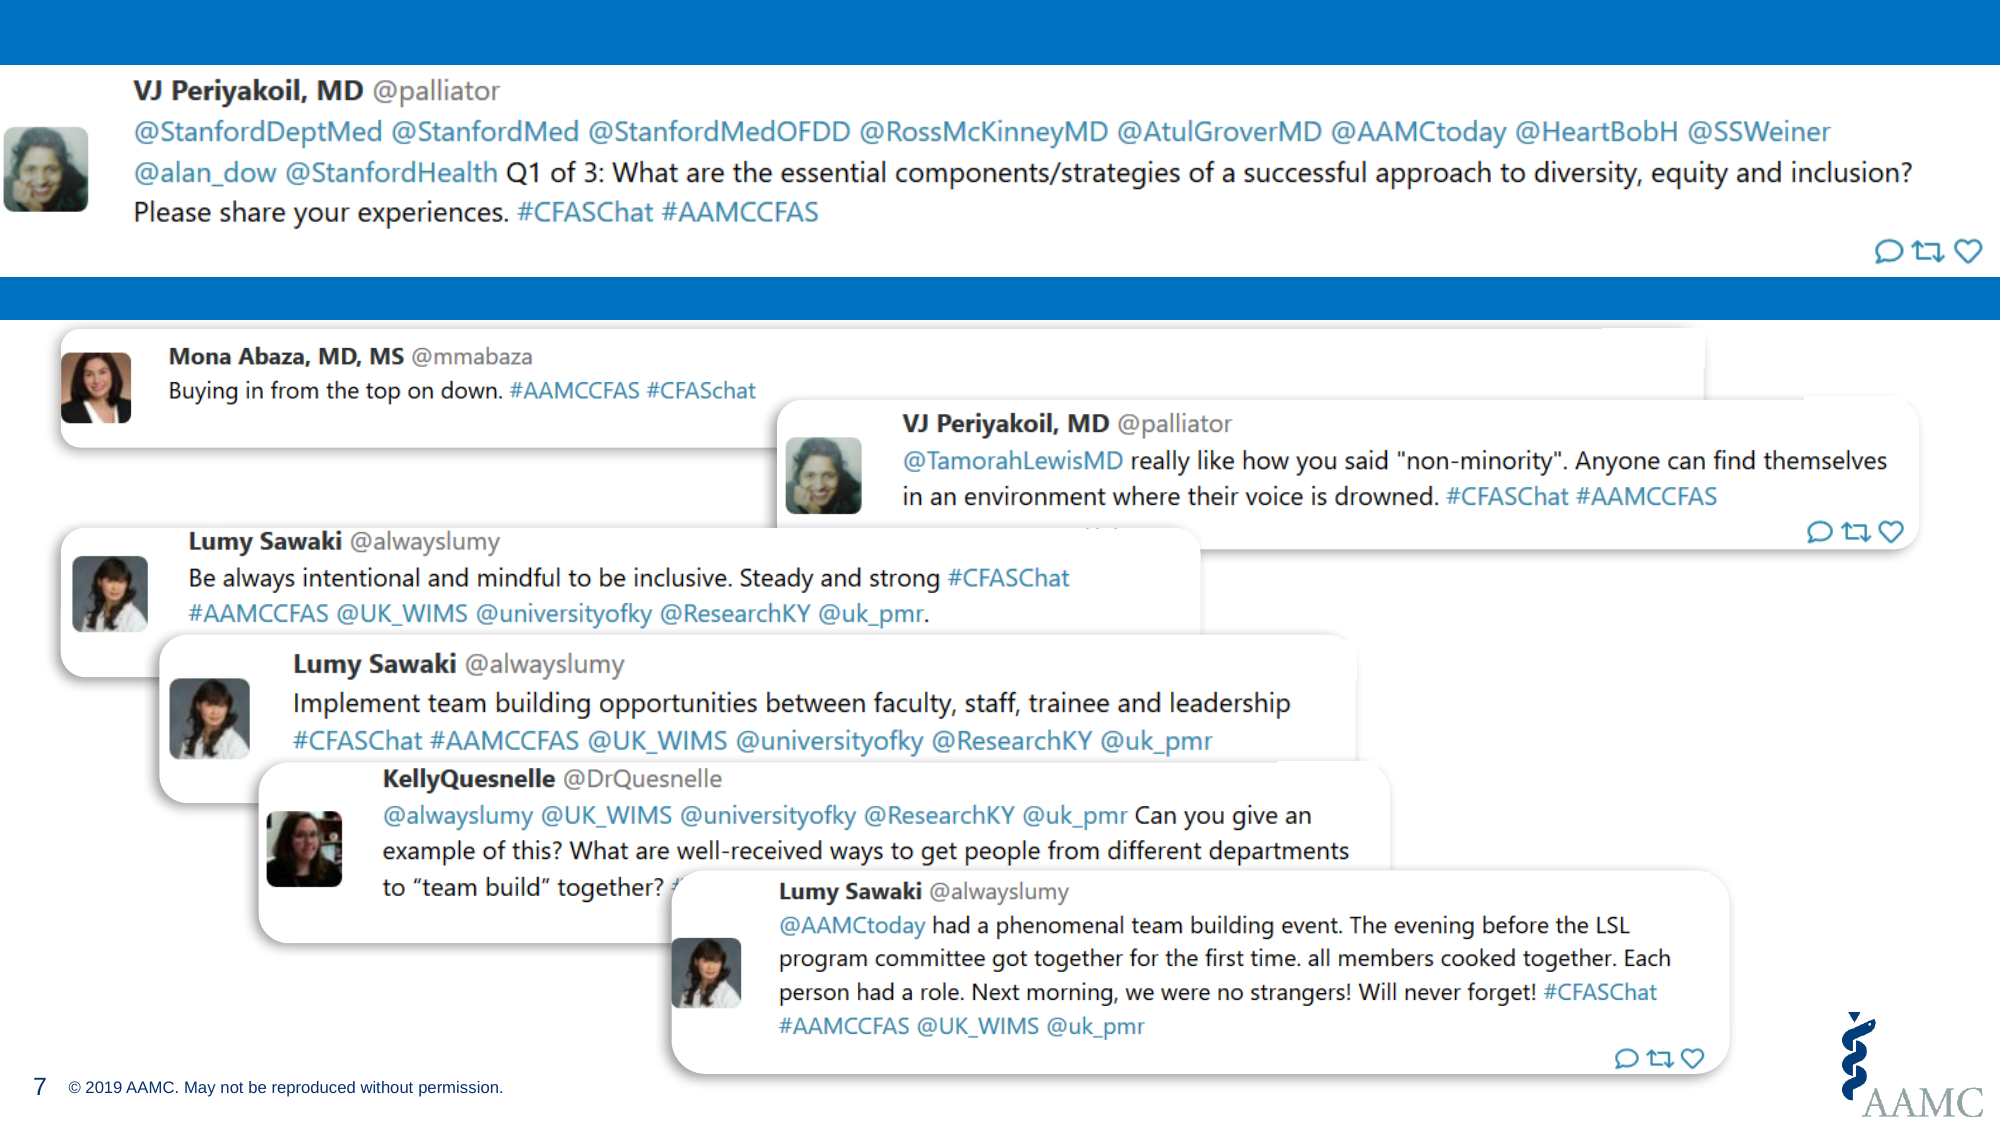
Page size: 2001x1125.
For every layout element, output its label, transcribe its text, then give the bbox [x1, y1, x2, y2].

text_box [776, 396, 1920, 550]
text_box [60, 527, 1201, 678]
picture [1842, 1012, 1983, 1117]
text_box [258, 762, 1391, 944]
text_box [671, 870, 1730, 1075]
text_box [159, 634, 1356, 804]
slide_number 7 [18, 1055, 104, 1116]
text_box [0, 0, 2000, 318]
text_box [60, 328, 1704, 448]
